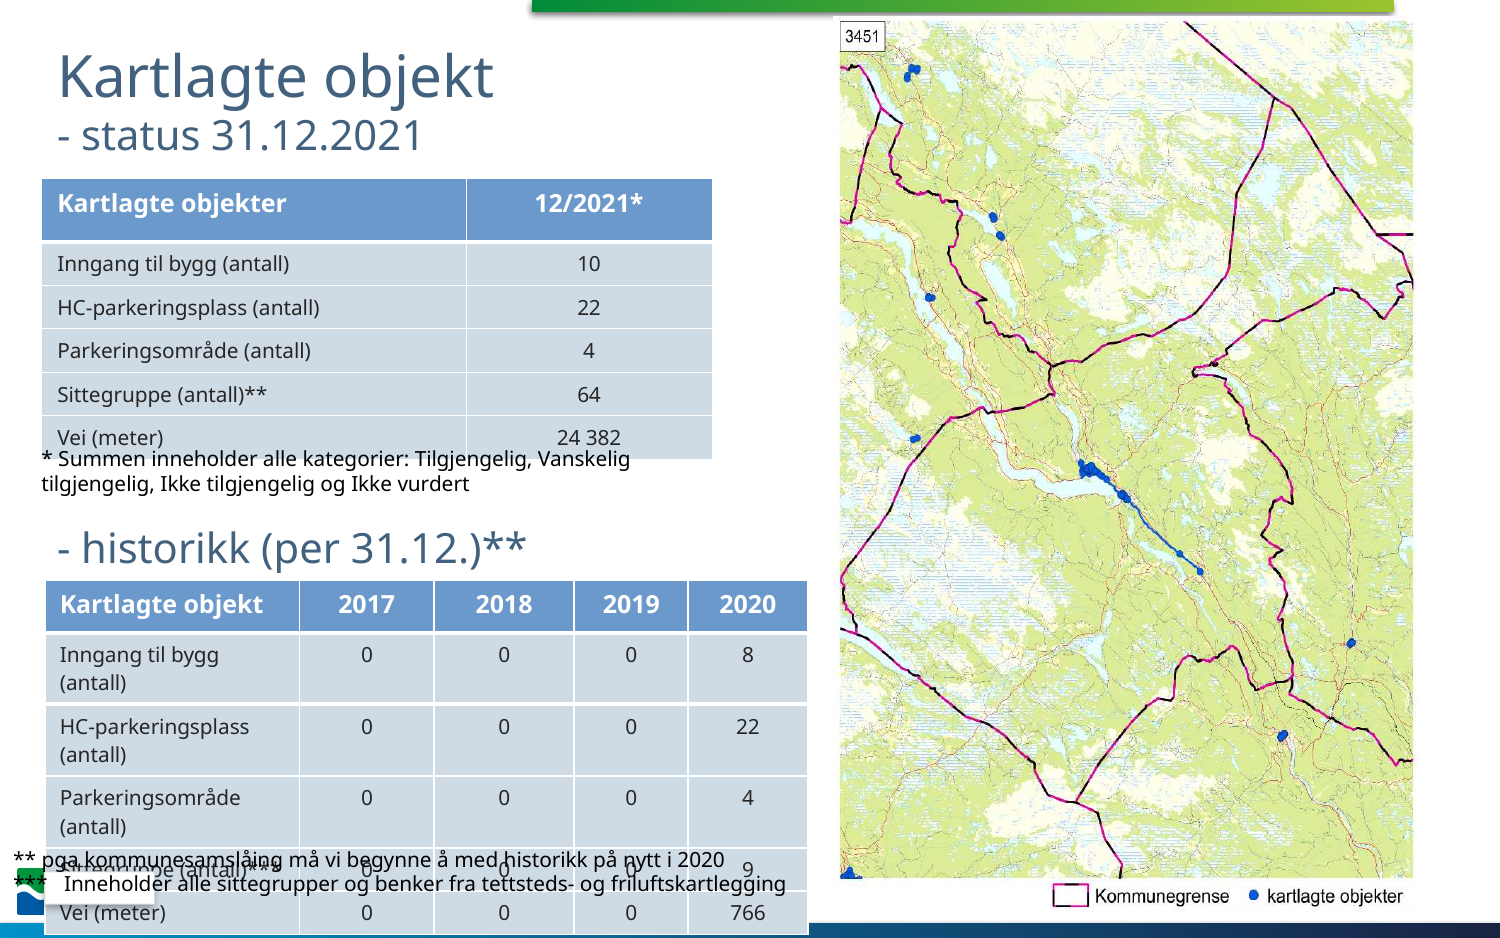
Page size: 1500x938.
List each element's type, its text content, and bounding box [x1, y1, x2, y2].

table_cell 0 [575, 904, 687, 934]
table_cell 766 [689, 892, 807, 934]
table_cell Inngang til bygg (antall) [46, 635, 299, 702]
table_cell Parkeringsområde (antall) [46, 777, 299, 838]
table_header 2019 [575, 581, 687, 631]
table_cell Inngang til bygg (antall) [42, 244, 466, 285]
table_cell 0 [435, 706, 573, 775]
table_header Kartlagte objekt [46, 581, 299, 631]
table_cell 22 [689, 706, 807, 775]
table_cell 0 [575, 777, 687, 838]
table_cell 8 [689, 635, 807, 702]
table_cell 64 [467, 373, 712, 415]
table_cell 0 [300, 904, 433, 934]
table_cell 4 [689, 777, 807, 847]
table_cell 22 [467, 286, 712, 328]
table_cell Vei (meter) [46, 904, 299, 934]
table_cell HC-parkeringsplass (antall) [46, 706, 299, 775]
table_header Kartlagte objekter [42, 179, 466, 240]
table_cell 9 [802, 849, 807, 890]
text_box Kartlagte objekt - status 31.12.2021 [42, 24, 828, 167]
table_cell HC-parkeringsplass (antall) [42, 286, 466, 328]
text_box ** pga kommunesamslåing må vi begynne å med historikk på nytt i 2020 *** Inneholder alle sittegrupper og benker fra tettsteds- og friluftskartlegging [0, 838, 802, 904]
text_box * Summen inneholder alle kategorier: Tilgjengelig, Vanskelig tilgjengelig, Ikke tilgjengelig og Ikke vurdert [26, 438, 711, 504]
text_box - historikk (per 31.12.)** [42, 496, 828, 580]
table_header 2020 [689, 581, 807, 631]
table_cell Vei (meter) [42, 416, 466, 438]
table_cell 0 [575, 635, 687, 702]
table_cell 0 [300, 635, 433, 702]
table_cell 0 [575, 706, 687, 775]
table_header 12/2021* [467, 179, 712, 240]
table_cell 0 [435, 635, 573, 702]
table_cell 0 [300, 777, 433, 838]
table_cell 24 382 [467, 416, 712, 459]
picture [833, 16, 1419, 913]
table_cell 0 [435, 904, 573, 934]
table_header 2017 [300, 581, 433, 631]
table_cell 4 [467, 329, 712, 372]
table_cell 10 [467, 244, 712, 285]
table_cell 0 [300, 706, 433, 775]
table_cell Sittegruppe (antall)** [42, 373, 466, 415]
table_cell 0 [435, 777, 573, 838]
table_cell Parkeringsområde (antall) [42, 329, 466, 372]
table_header 2018 [435, 581, 573, 631]
